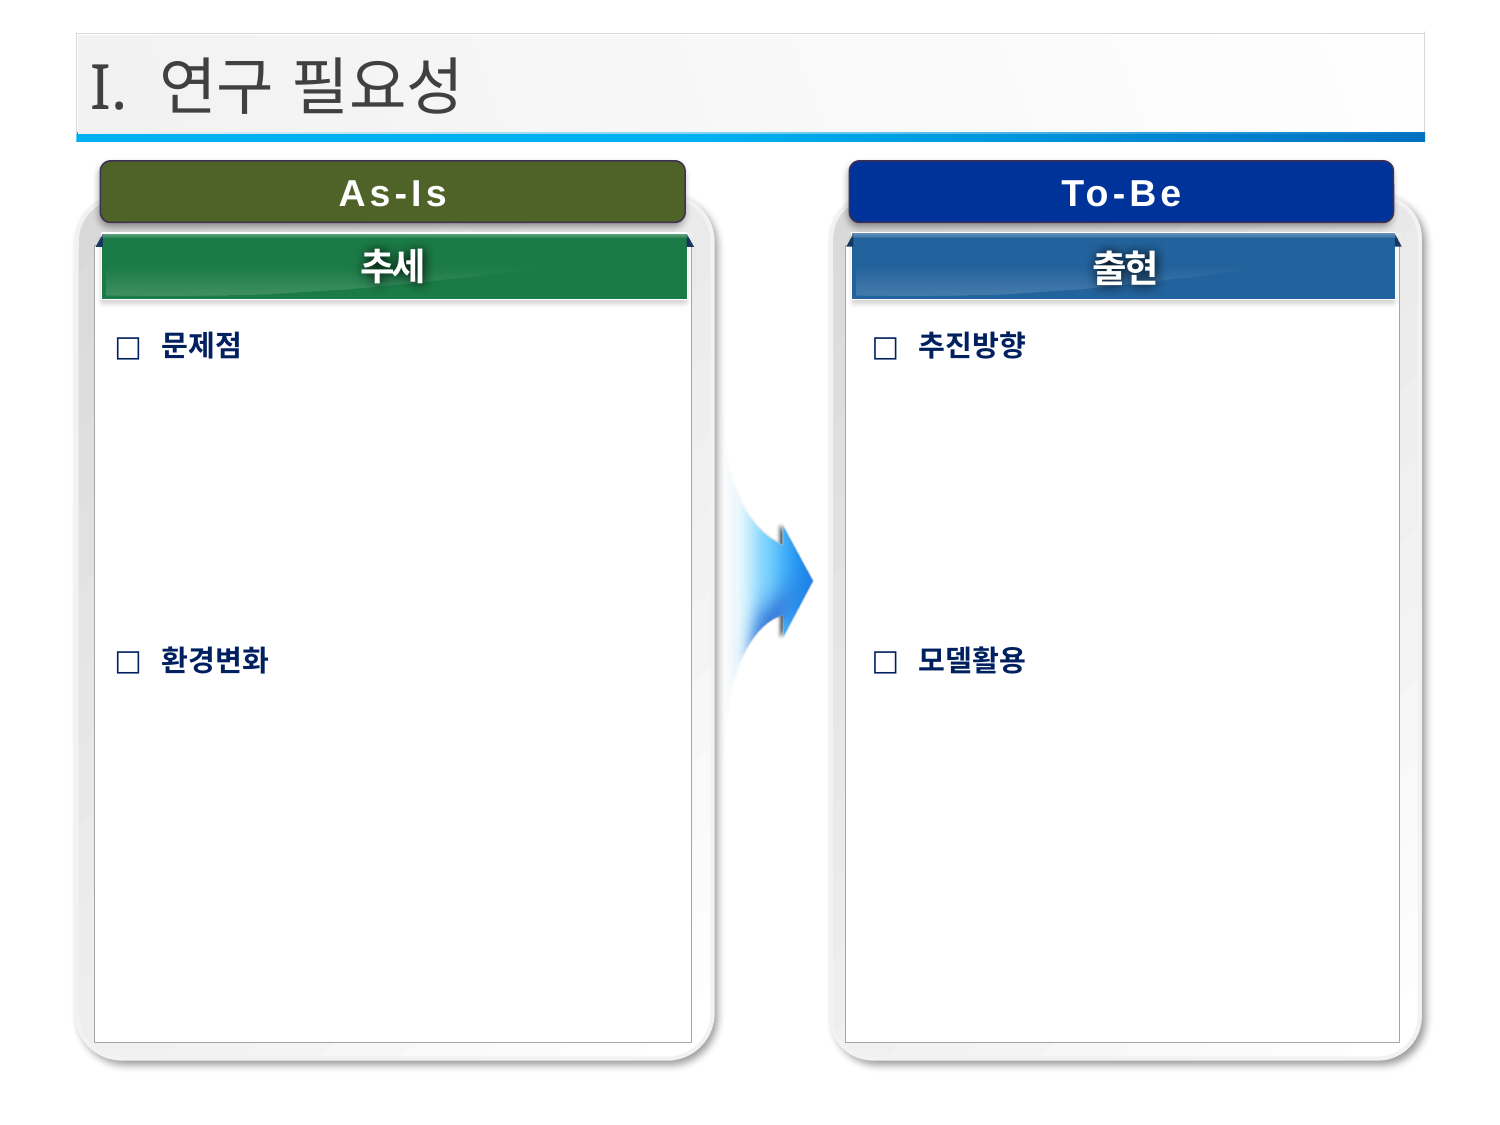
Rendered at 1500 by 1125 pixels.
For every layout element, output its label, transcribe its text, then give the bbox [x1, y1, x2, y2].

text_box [830, 160, 1421, 1059]
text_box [76, 160, 713, 1059]
picture [593, 415, 935, 754]
text_box I. 연구 필요성 [75, 39, 479, 130]
